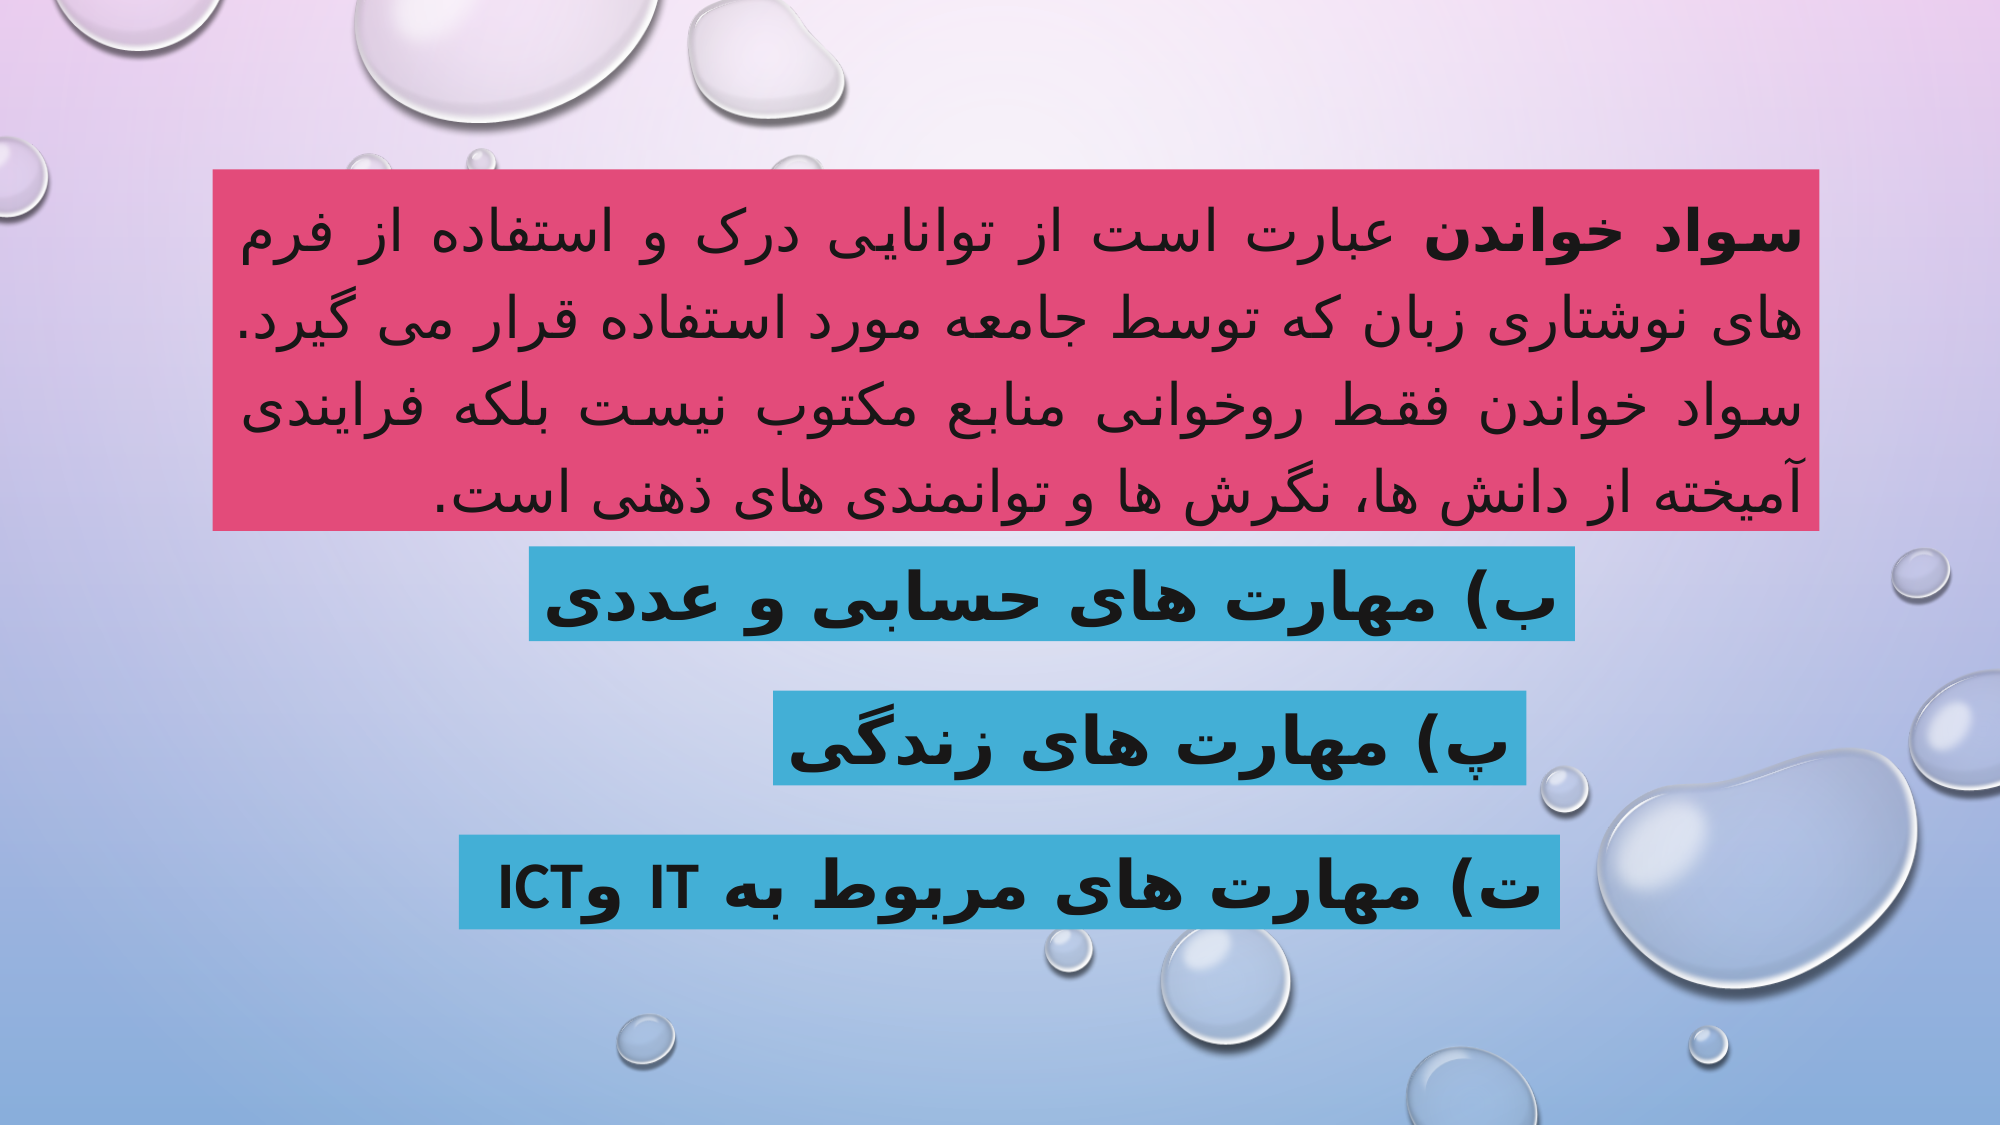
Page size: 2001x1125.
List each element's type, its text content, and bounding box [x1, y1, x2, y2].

text_box ب) مهارت های حسابی و عددی [528, 546, 1575, 642]
text_box سواد خواندن عبارت است از توانايی درک و استفاده از فرم های نوشتاری زبان که توسط جامعه مورد استفاده قرار می گيرد. سواد خواندن فقط روخوانی منابع مکتوب نيست بلکه فرايندی آميخته از دانش ها، نگرش ها و توانمندی های ذهنی است. [212, 169, 1820, 531]
picture [0, 0, 2000, 1125]
text_box پ) مهارت های زندگی [773, 690, 1527, 786]
text_box ت) مهارت های مربوط به IT وICT [458, 834, 1560, 930]
